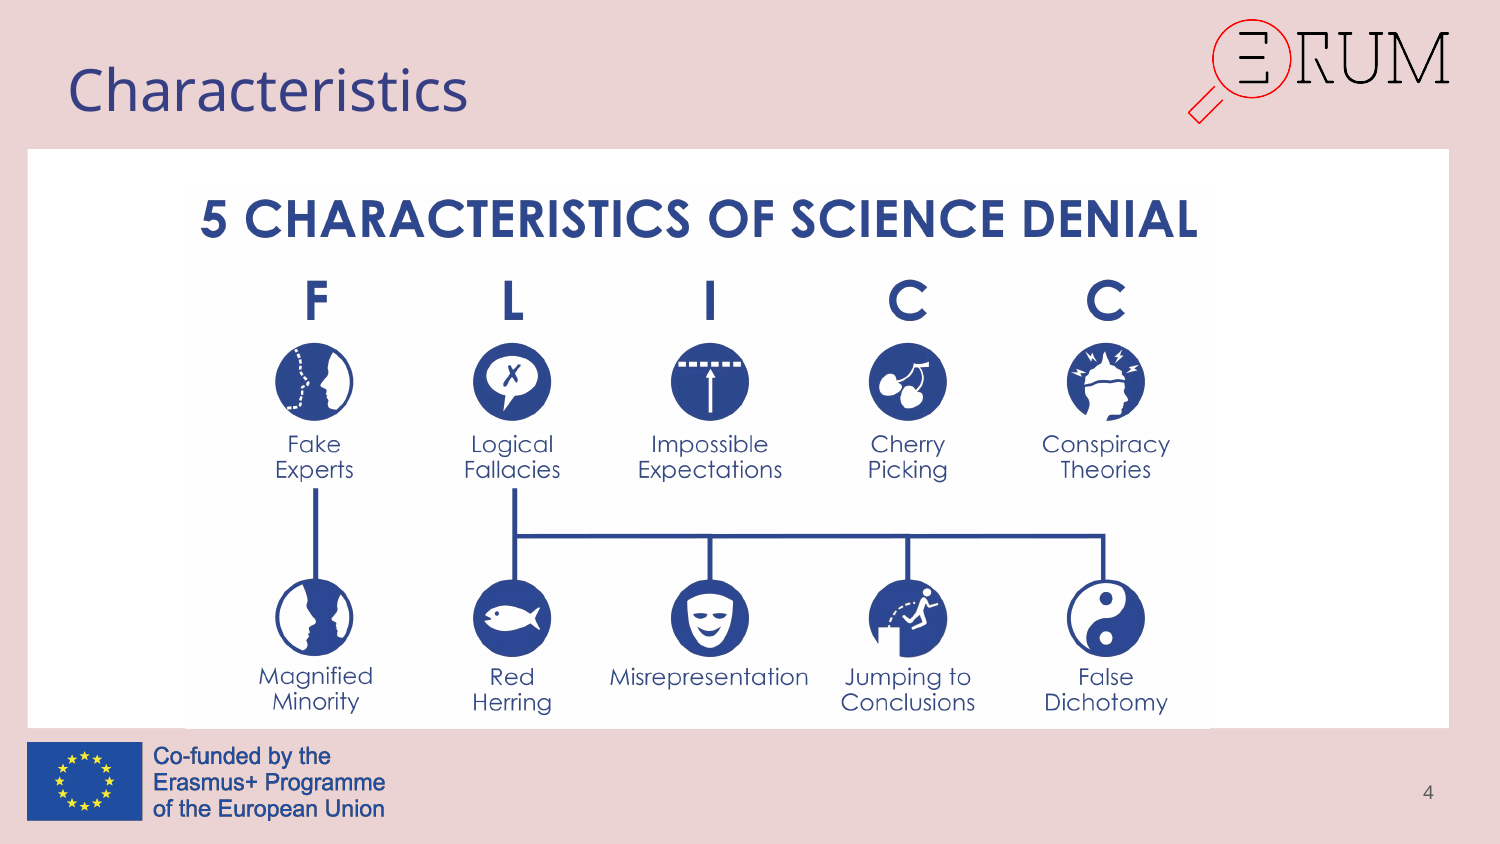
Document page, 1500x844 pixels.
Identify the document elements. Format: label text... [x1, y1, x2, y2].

slide_number 4 [1358, 761, 1449, 826]
title Characteristics [52, 37, 1169, 132]
picture [185, 183, 1210, 729]
picture [27, 742, 385, 821]
list [27, 149, 1449, 729]
picture [1136, 0, 1500, 137]
